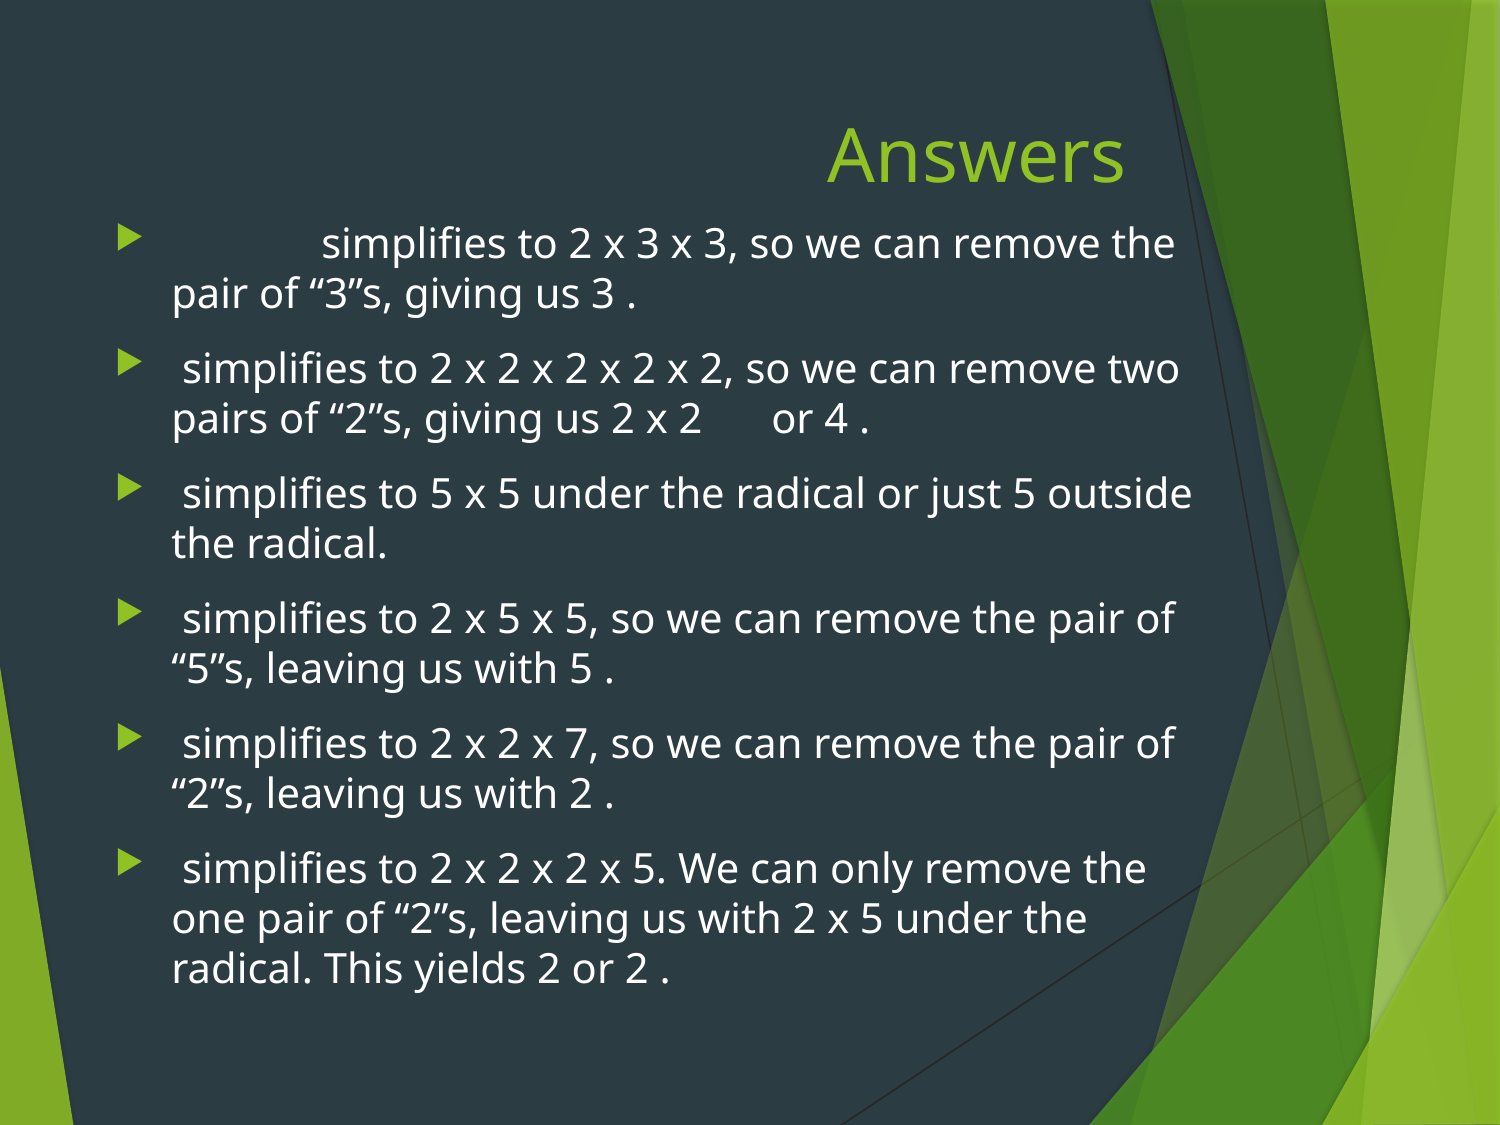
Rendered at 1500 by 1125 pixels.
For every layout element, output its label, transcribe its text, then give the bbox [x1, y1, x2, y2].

title Answers [99, 99, 1142, 213]
